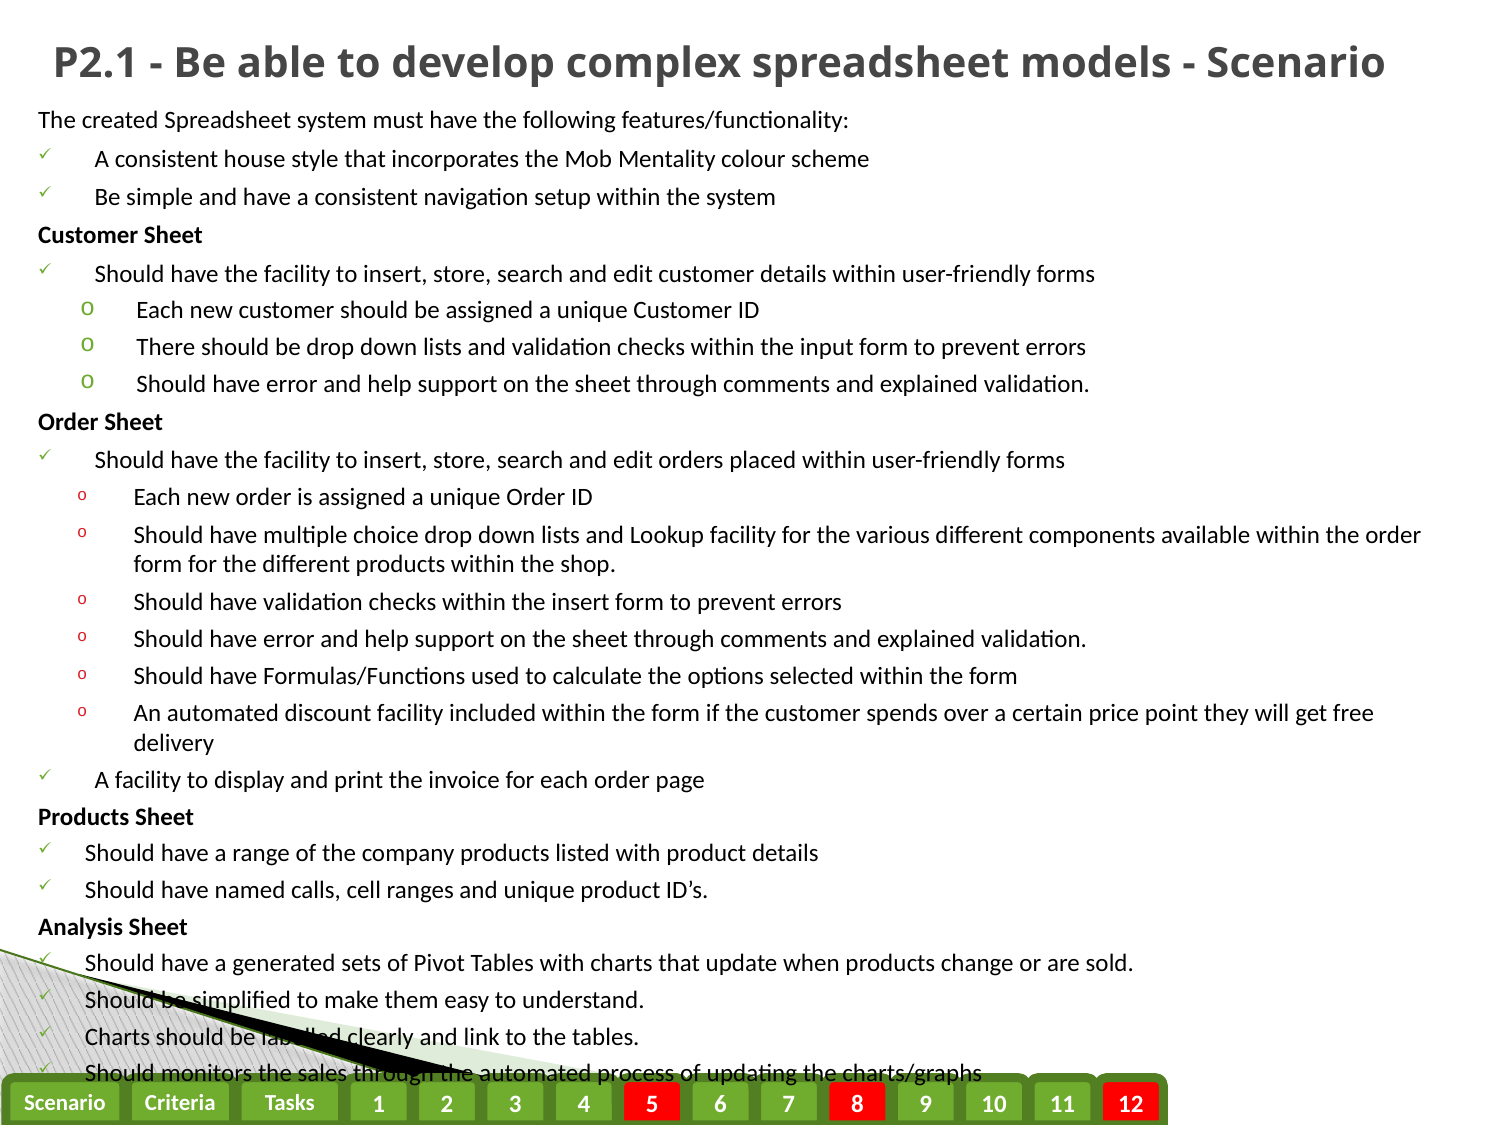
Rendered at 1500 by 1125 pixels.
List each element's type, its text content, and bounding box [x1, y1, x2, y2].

list The created Spreadsheet system must have the following features/functionality: A consistent house style that incorporates the Mob Mentality colour scheme Be simple and have a consistent navigation setup within the system Customer Sheet Should have the facility to insert, store, search and edit customer details within user-friendly forms Each new customer should be assigned a unique Customer ID There should be drop down lists and validation checks within the input form to prevent errors Should have error and help support on the sheet through comments and explained validation. Order Sheet Should have the facility to insert, store, search and edit orders placed within user-friendly forms Each new order is assigned a unique Order ID Should have multiple choice drop down lists and Lookup facility for the various different components available within the order form for the different products within the shop. Should have validation checks within the insert form to prevent errors Should have error and help support on the sheet through comments and explained validation. Should have Formulas/Functions used to calculate the options selected within the form An automated discount facility included within the form if the customer spends over a certain price point they will get free delivery A facility to display and print the invoice for each order page Products Sheet Should have a range of the company products listed with product details Should have named calls, cell ranges and unique product ID’s. Analysis Sheet Should have a generated sets of Pivot Tables with charts that update when products change or are sold. Should be simplified to make them easy to understand. Charts should be labelled clearly and link to the tables. Should monitors the sales through the automated process of updating the charts/graphs [23, 96, 1477, 929]
text_box P2.1 - Be able to develop complex spreadsheet models - Scenario [37, 19, 1471, 102]
